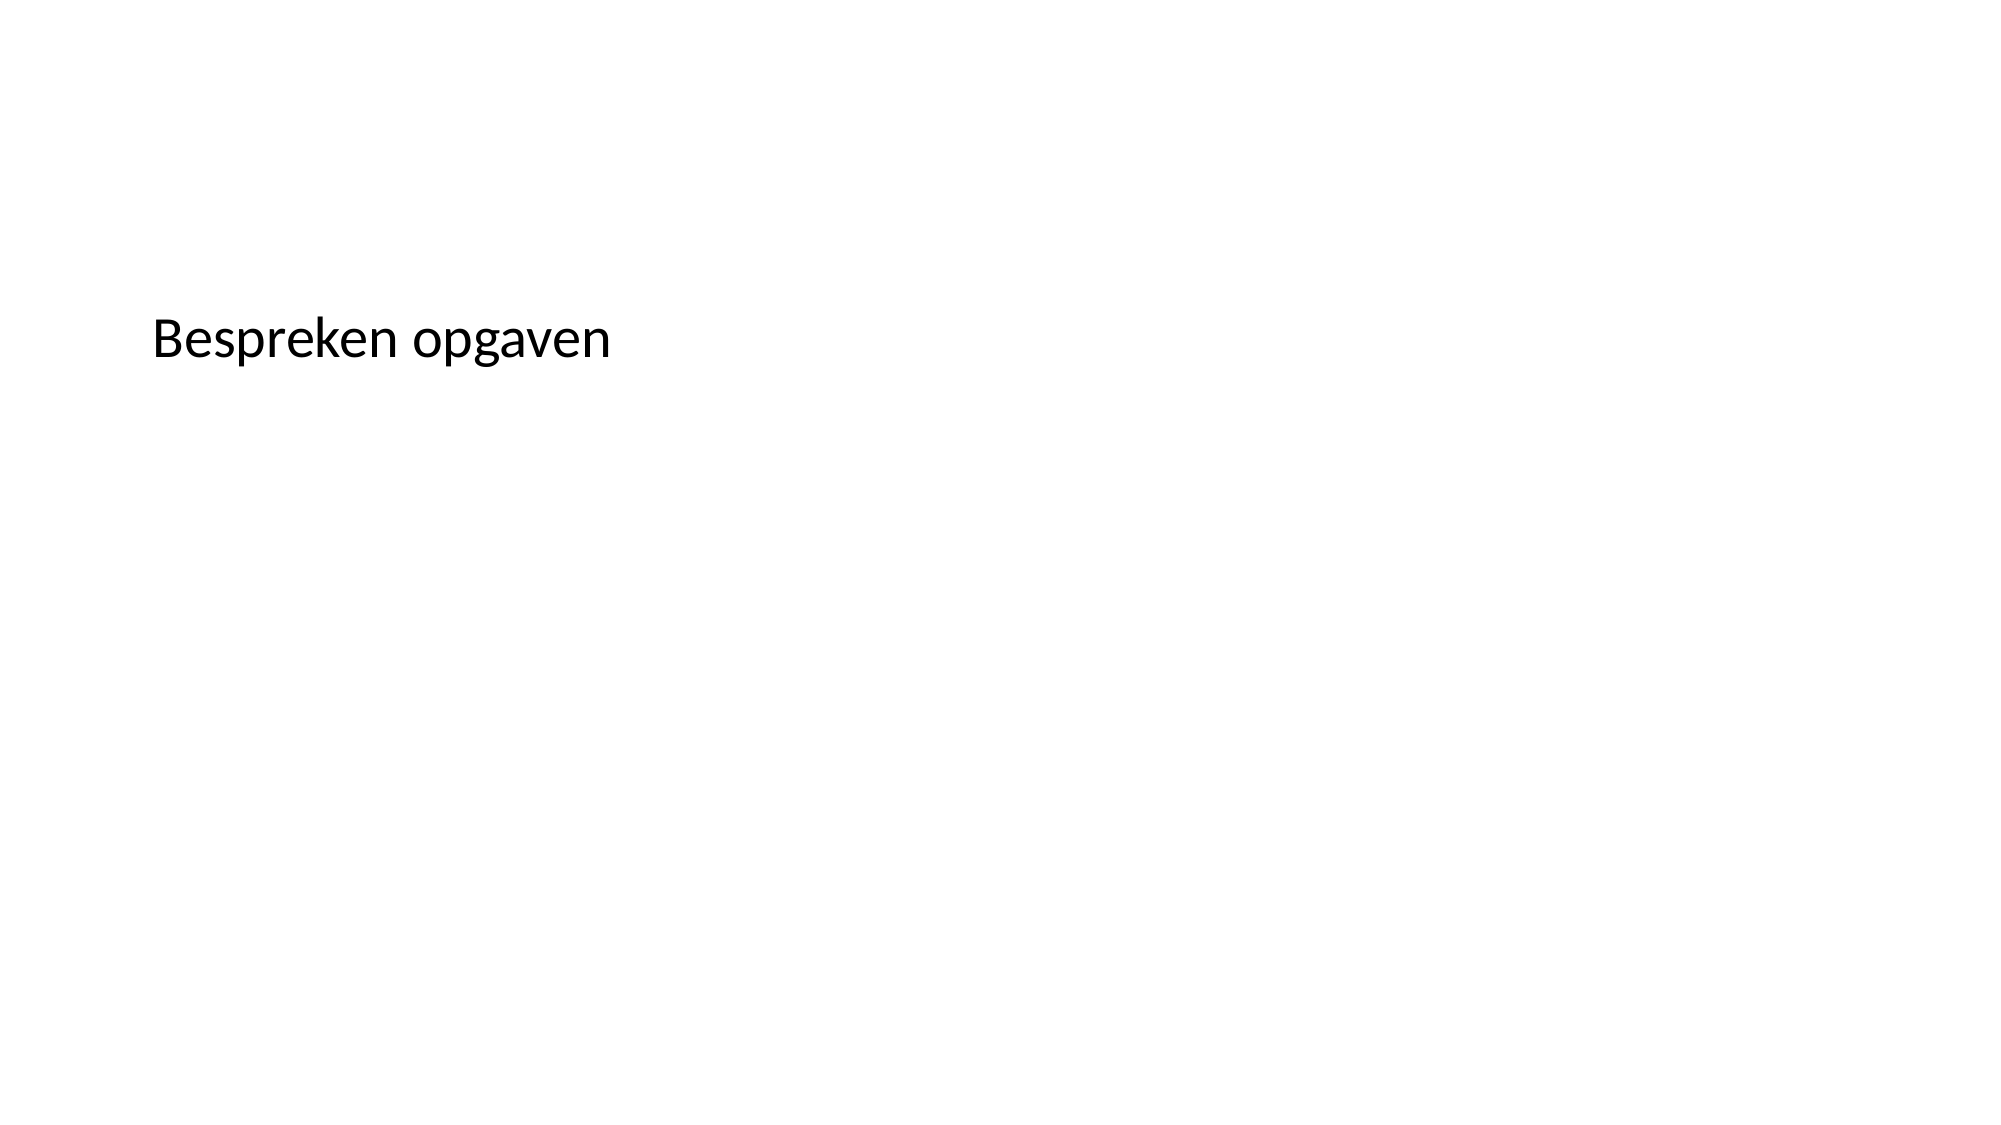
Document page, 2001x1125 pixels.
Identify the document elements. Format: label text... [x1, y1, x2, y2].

list Bespreken opgaven [137, 299, 1863, 1014]
